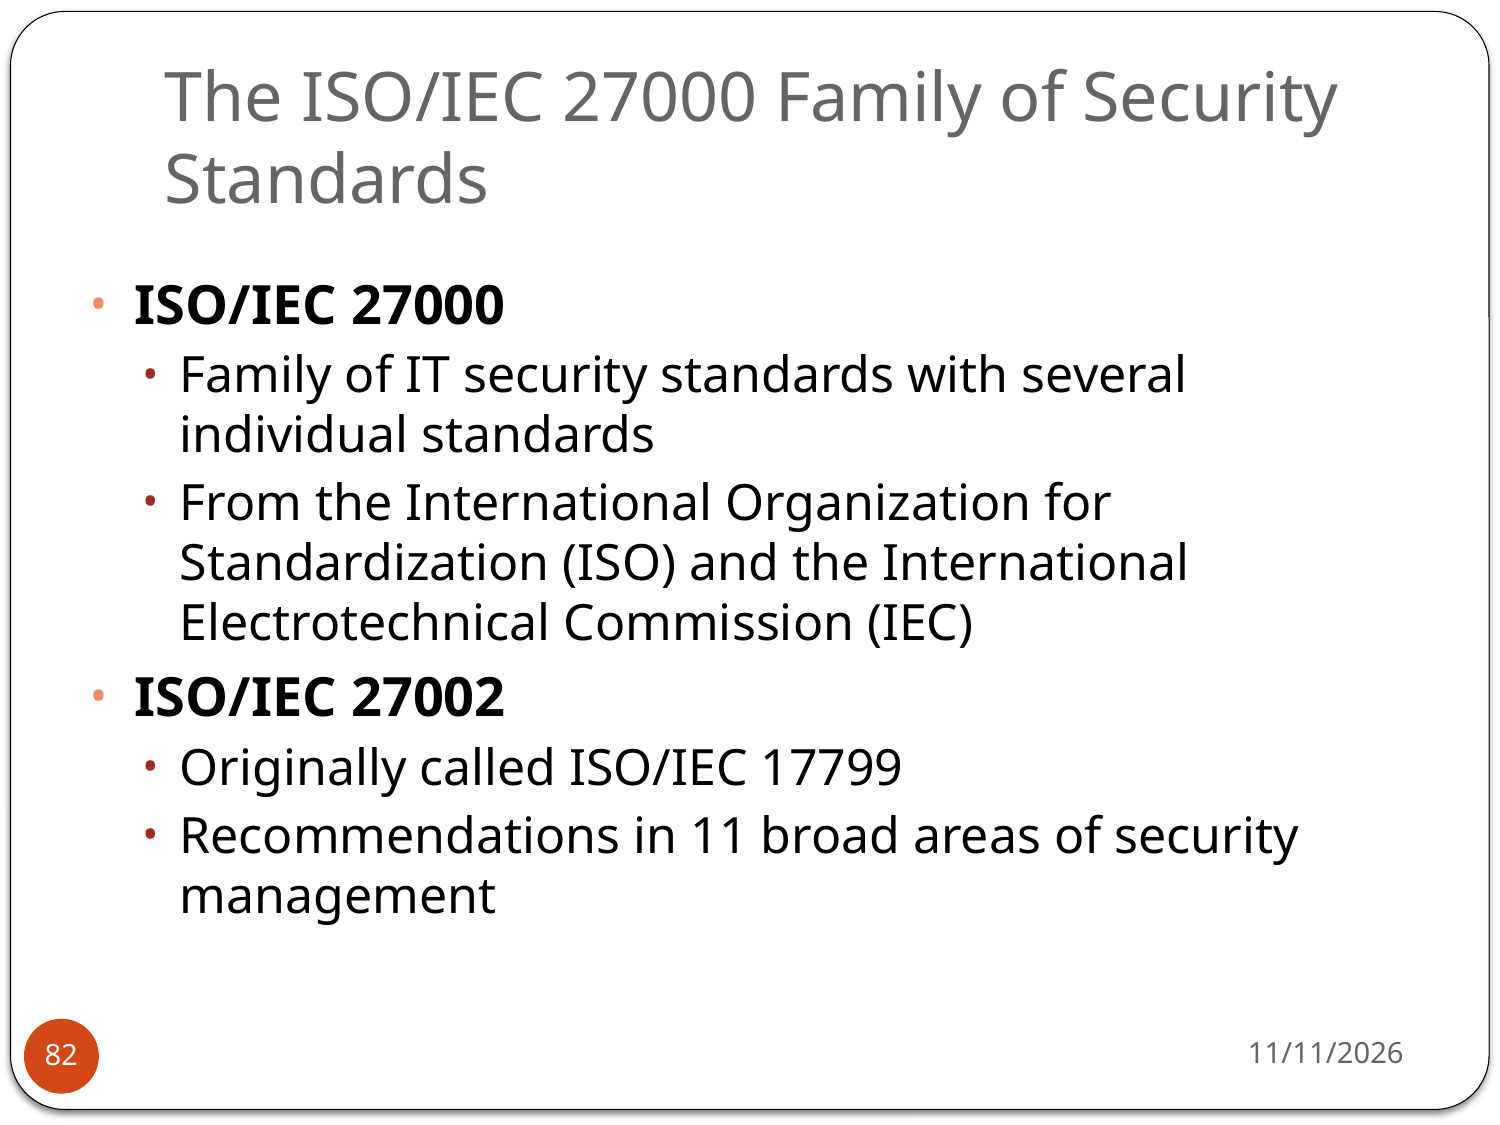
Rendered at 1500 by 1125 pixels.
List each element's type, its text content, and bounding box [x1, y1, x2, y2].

title The ISO/IEC 27000 Family of Security Standards [150, 45, 1425, 233]
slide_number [1012, 1015, 1419, 1094]
slide_number 82 [23, 1018, 99, 1094]
list ISO/IEC 27000 Family of IT security standards with several individual standards From the International Organization for Standardization (ISO) and the International Electrotechnical Commission (IEC) ISO/IEC 27002 Originally called ISO/IEC 17799 Recommendations in 11 broad areas of security management [75, 262, 1425, 1025]
